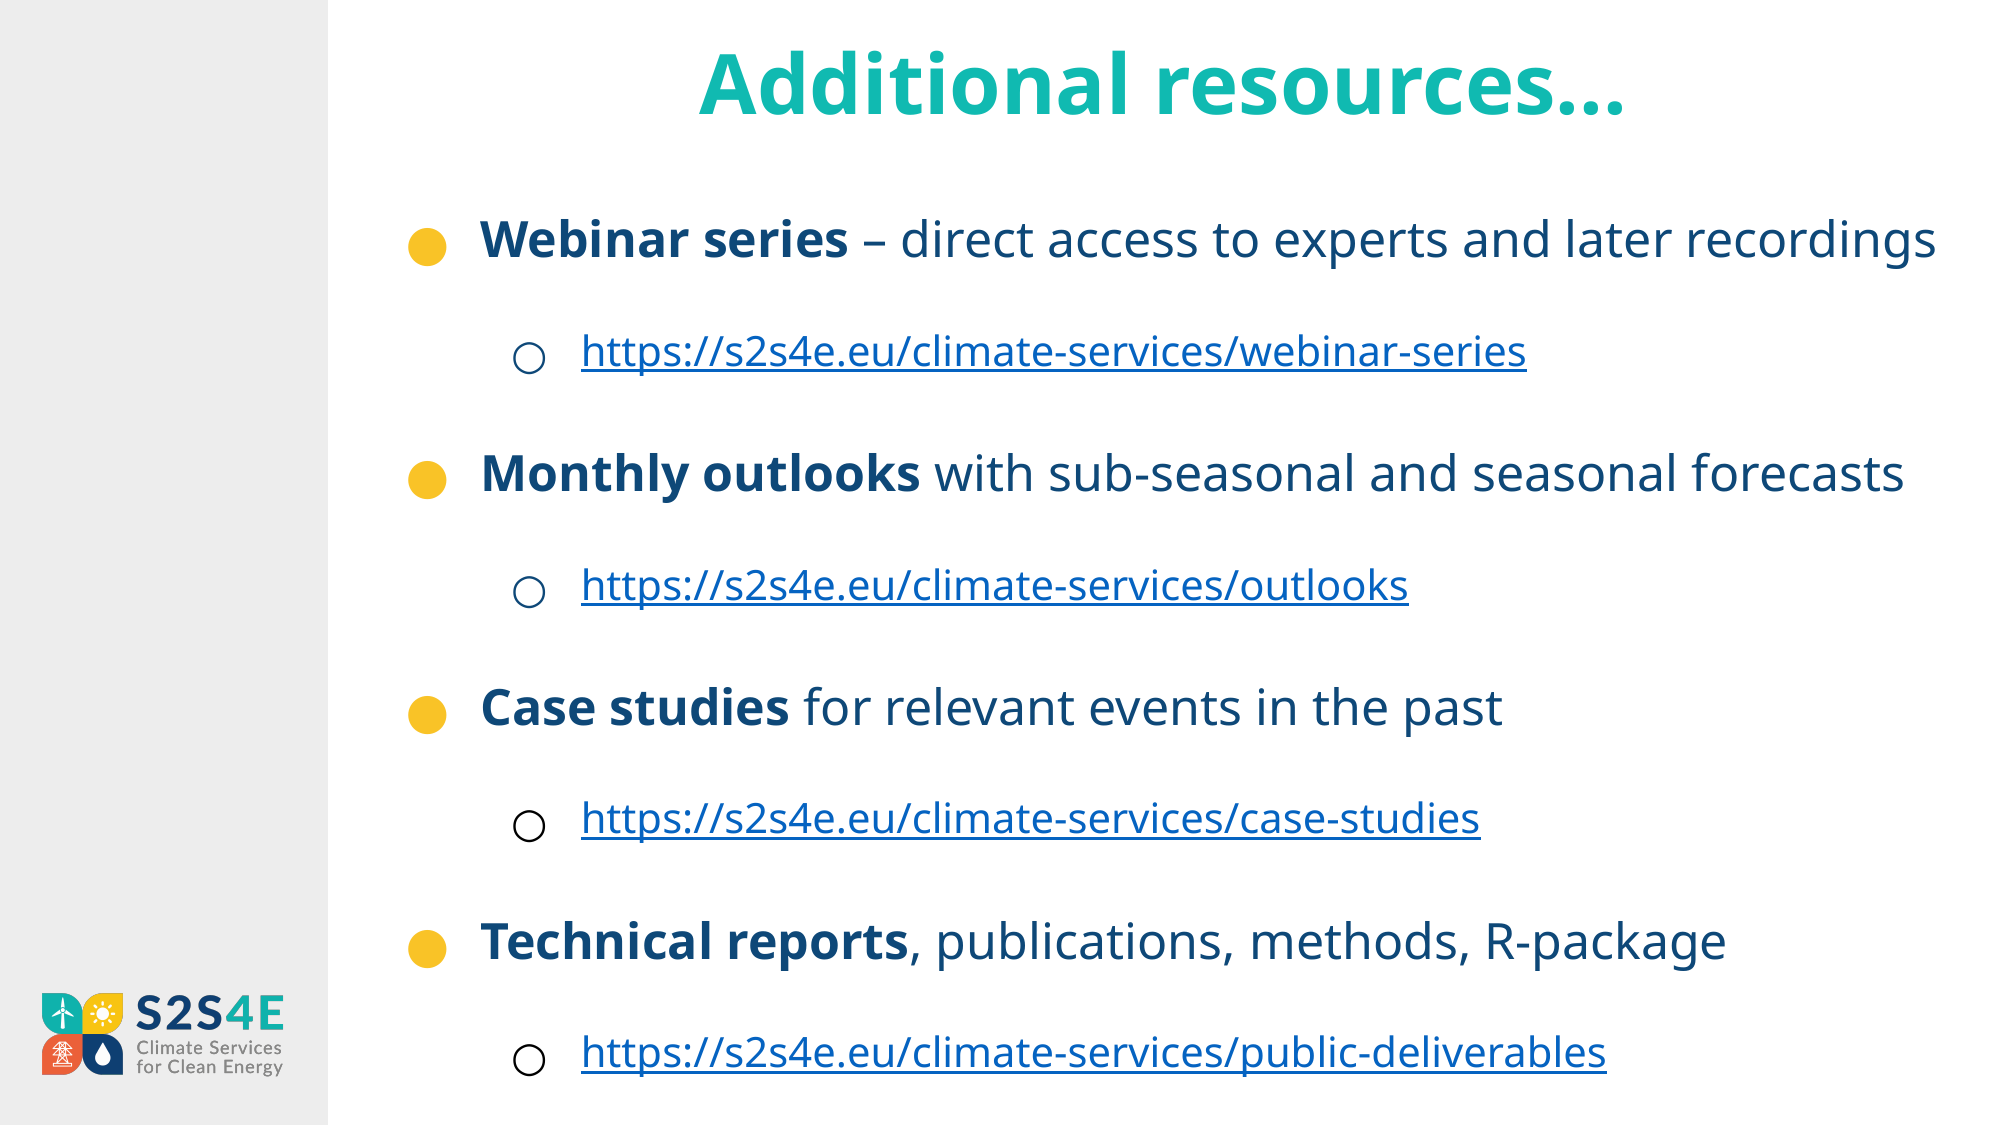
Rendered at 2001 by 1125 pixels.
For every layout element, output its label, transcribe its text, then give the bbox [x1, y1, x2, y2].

picture [42, 989, 288, 1078]
text_box Webinar series – direct access to experts and later recordings https://s2s4e.eu/climate-services/webinar-series Monthly outlooks with sub-seasonal and seasonal forecasts https://s2s4e.eu/climate-services/outlooks Case studies for relevant events in the past https://s2s4e.eu/climate-services/case-studies Technical reports, publications, methods, R-package https://s2s4e.eu/climate-services/public-deliverables [360, 181, 1988, 1112]
title Additional resources... [327, 34, 2000, 181]
